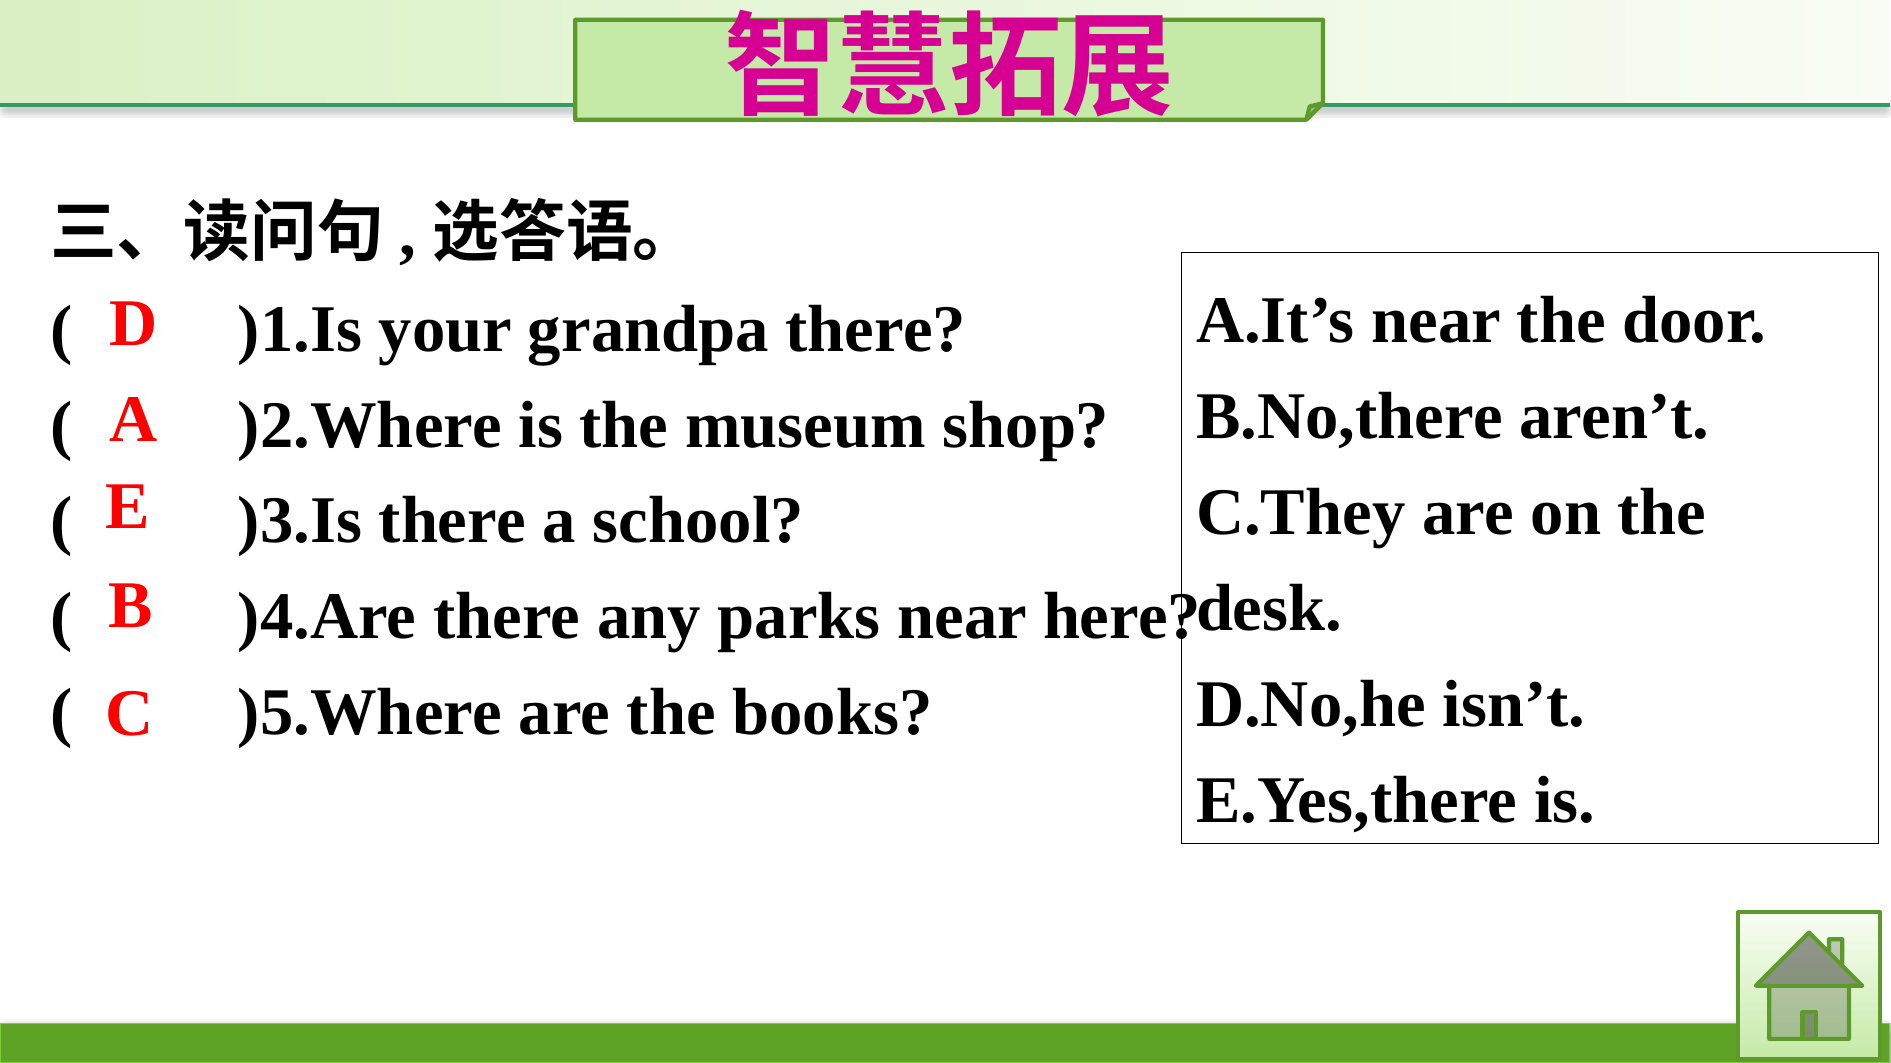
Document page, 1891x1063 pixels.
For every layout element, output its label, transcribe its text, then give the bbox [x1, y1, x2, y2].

text_box B [93, 553, 168, 649]
text_box 智慧拓展 [573, 17, 1326, 122]
text_box A.It’s near the door. B.No,there aren’t. C.They are on the desk. D.No,he isn’t. E.Yes,there is. [1181, 252, 1879, 844]
text_box E [90, 454, 165, 550]
text_box D [95, 271, 173, 367]
text_box 三、读问句,选答语。 ( )1.Is your grandpa there? ( )2.Where is the museum shop? ( )3.Is there a school? ( )4.Are there any parks near here? ( )5.Where are the books? [35, 165, 1809, 756]
text_box C [90, 661, 169, 756]
text_box A [95, 367, 173, 463]
